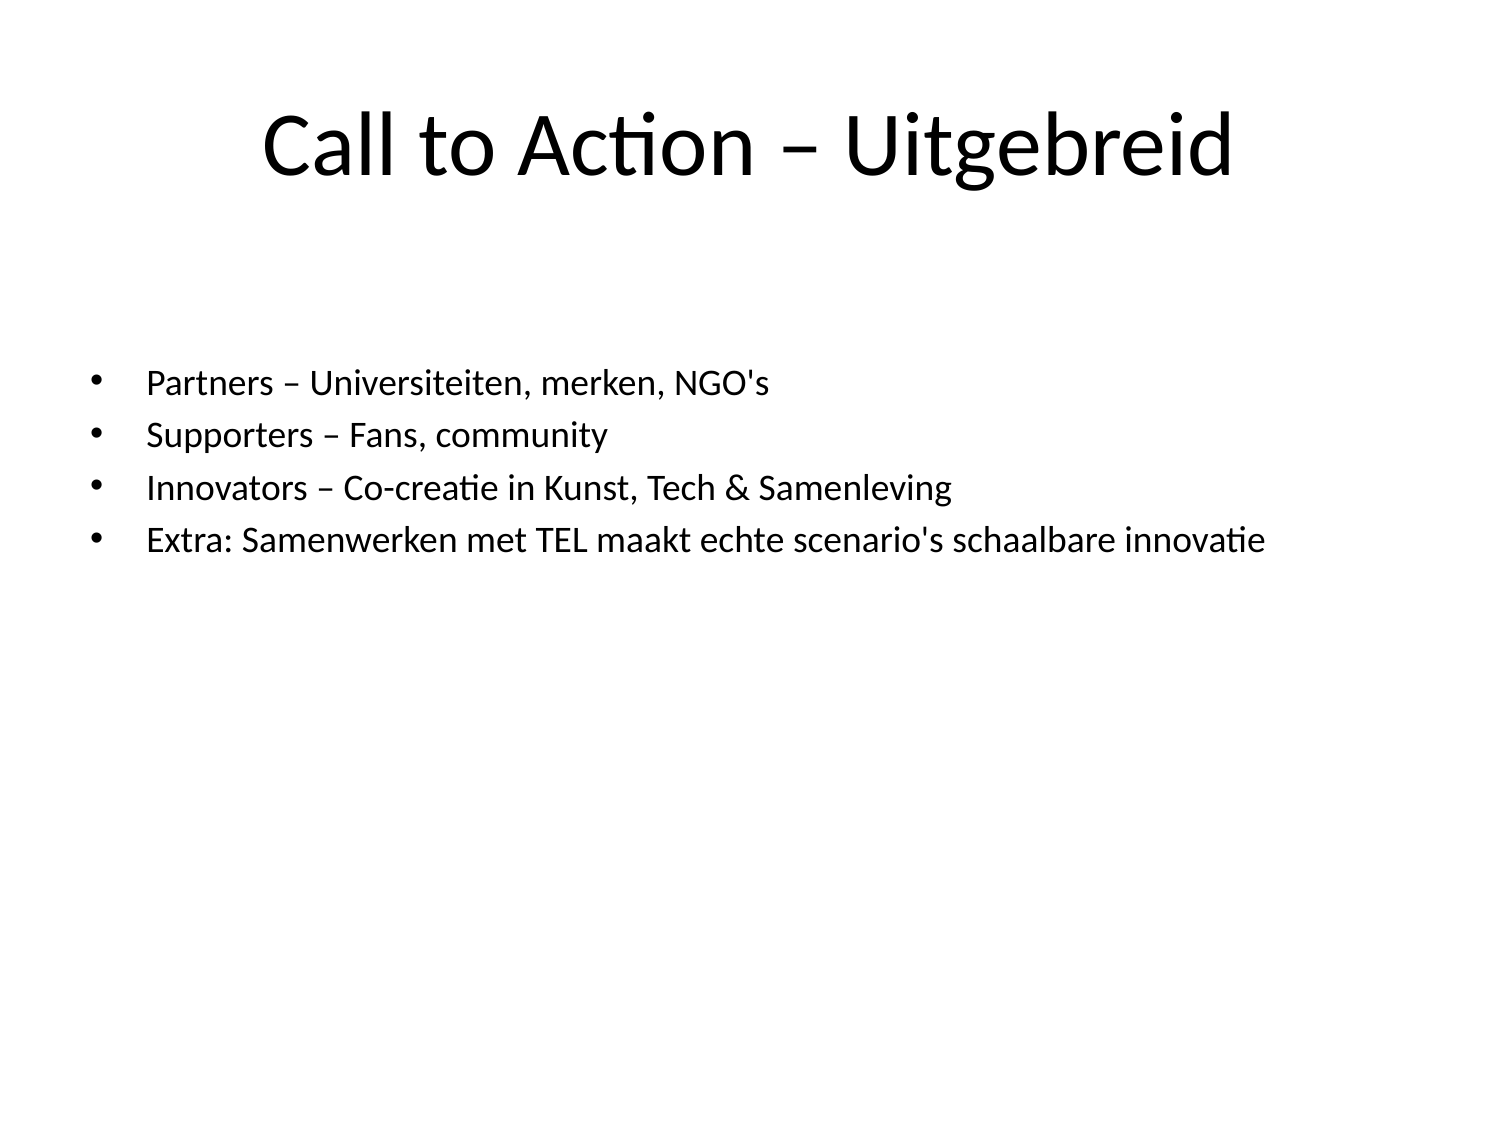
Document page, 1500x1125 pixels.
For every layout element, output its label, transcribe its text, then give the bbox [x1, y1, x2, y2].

title Call to Action – Uitgebreid [75, 45, 1425, 233]
list Partners – Universiteiten, merken, NGO's Supporters – Fans, community Innovators – Co-creatie in Kunst, Tech & Samenleving Extra: Samenwerken met TEL maakt echte scenario's schaalbare innovatie [75, 262, 1425, 1005]
